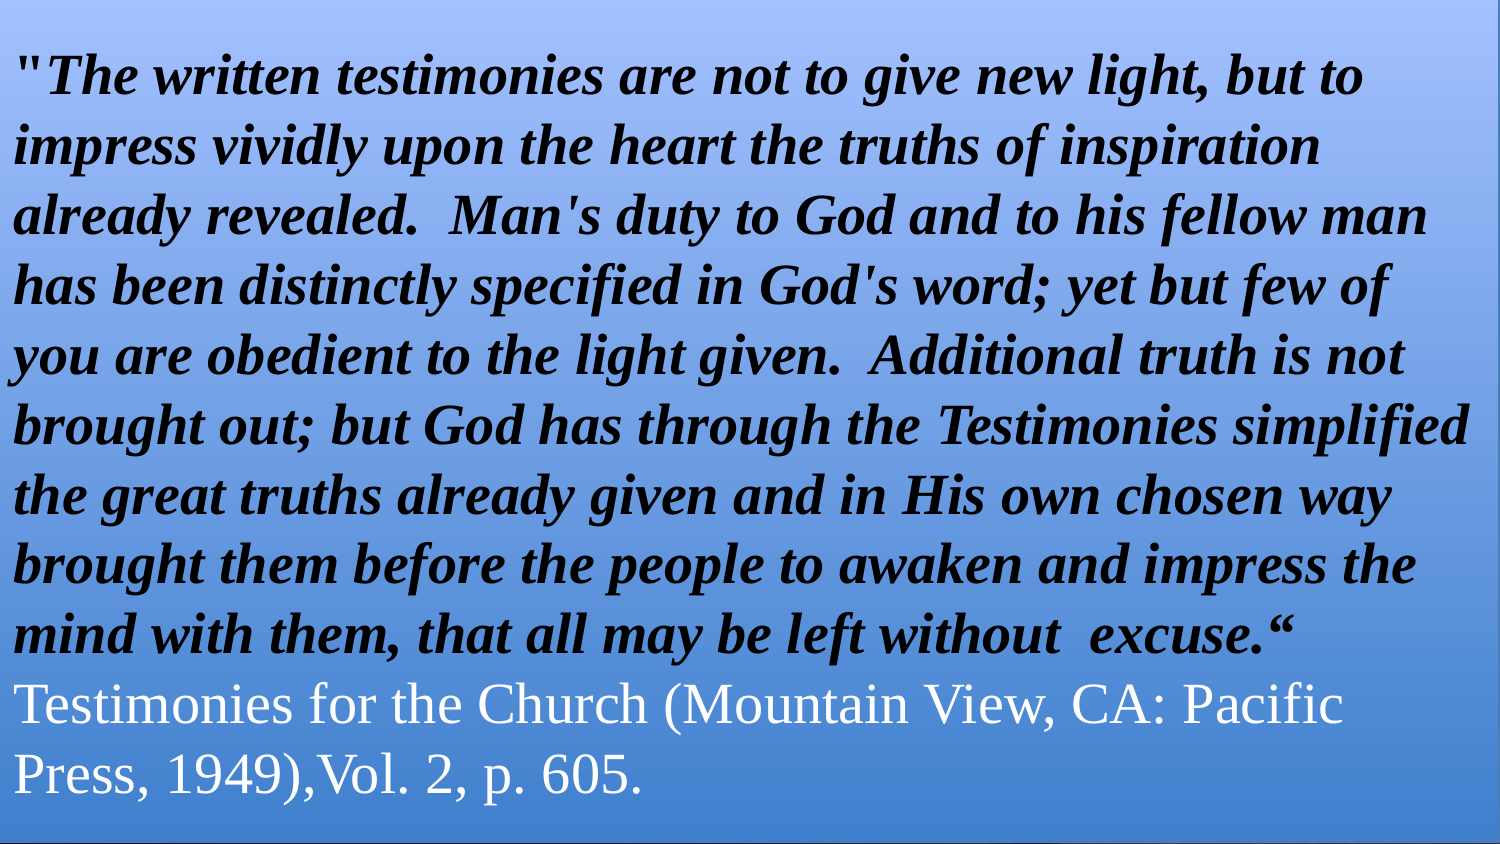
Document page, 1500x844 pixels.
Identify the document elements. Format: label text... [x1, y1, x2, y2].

text_box "The written testimonies are not to give new light, but to impress vividly upon the heart the truths of inspiration already revealed. Man's duty to God and to his fellow man has been distinctly specified in God's word; yet but few of you are obedient to the light given. Additional truth is not brought out; but God has through the Testimonies simplified the great truths already given and in His own chosen way brought them before the people to awaken and impress the mind with them, that all may be left without excuse.“ Testimonies for the Church (Mountain View, CA: Pacific Press, 1949),Vol. 2, p. 605. [0, 0, 1500, 843]
